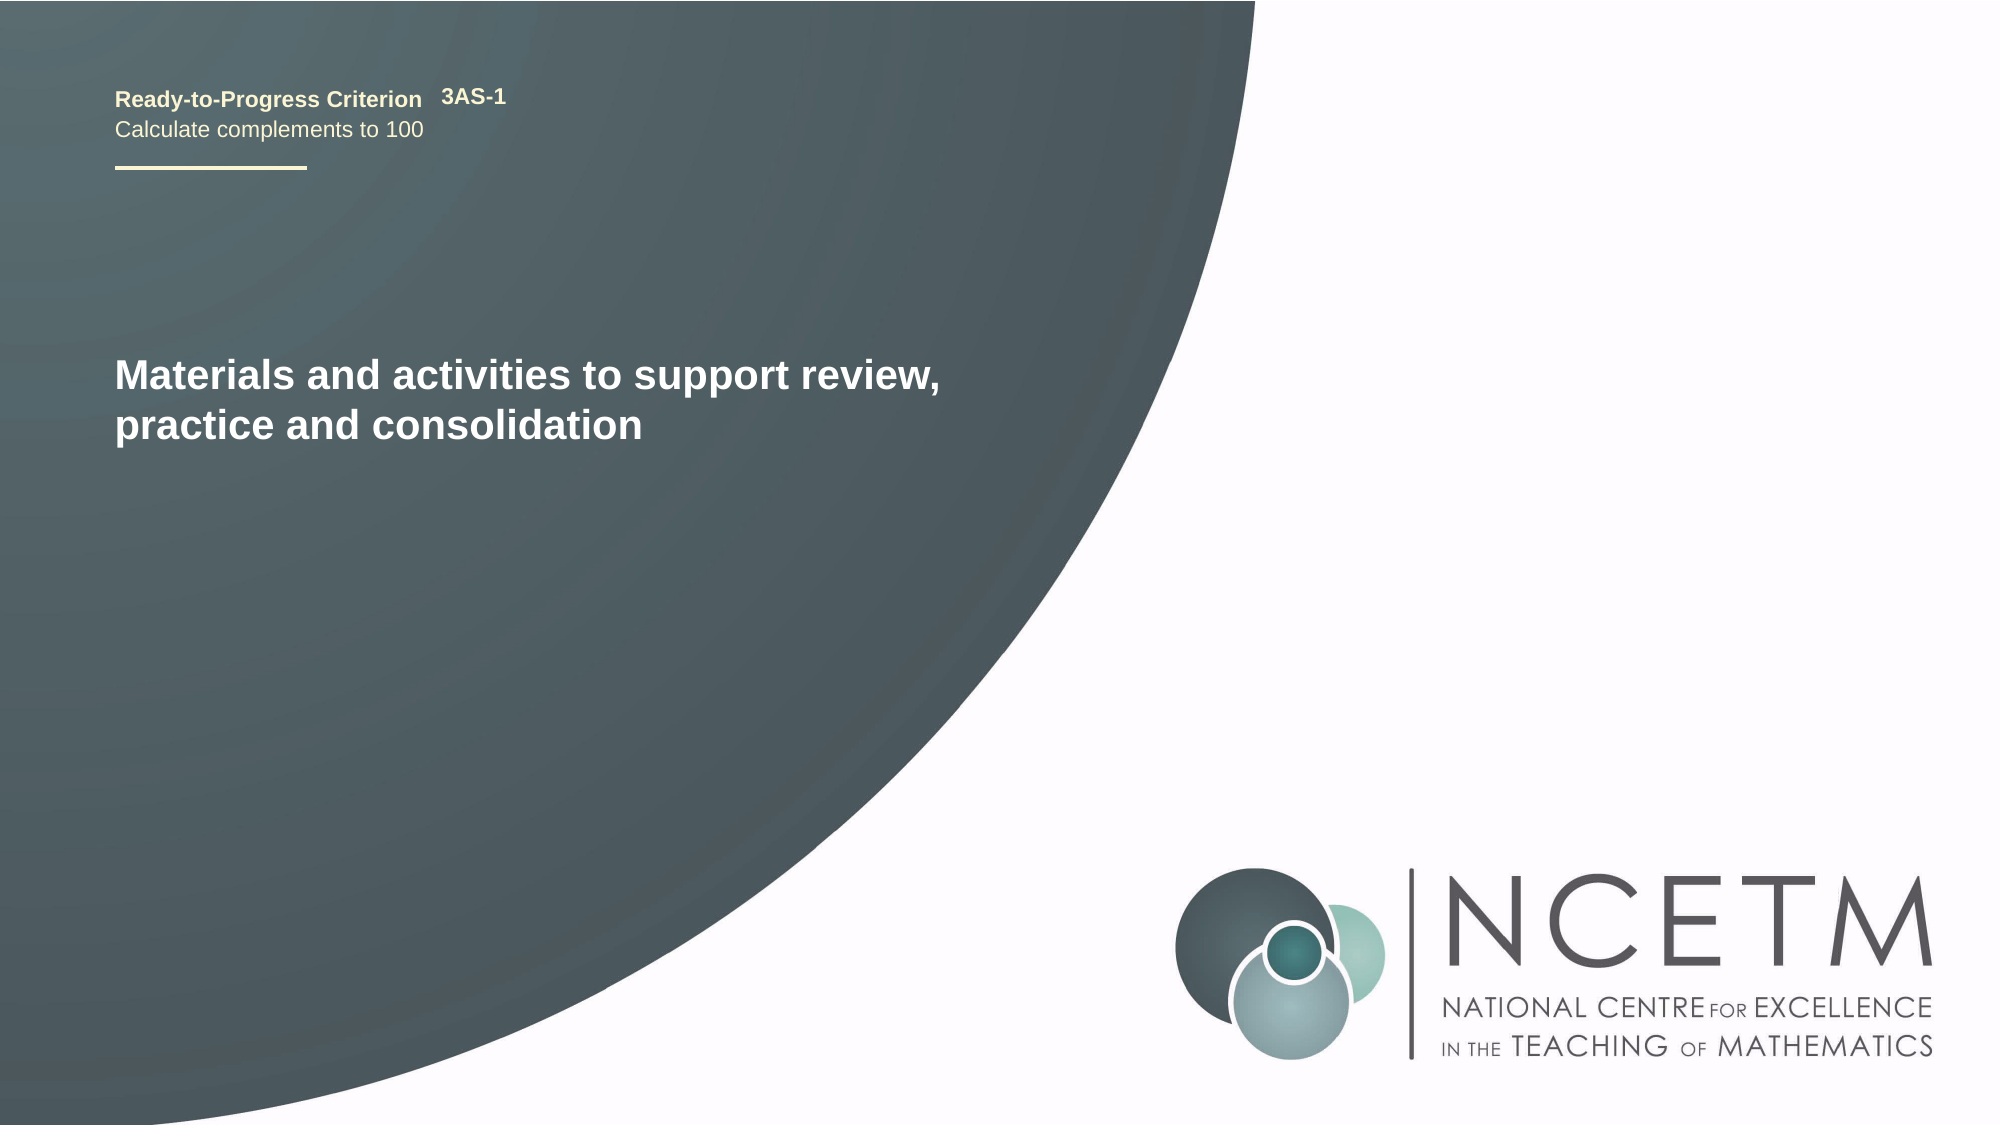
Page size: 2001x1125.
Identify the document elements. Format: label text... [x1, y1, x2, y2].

picture [0, 1, 2001, 1125]
list 3AS-1 [426, 77, 622, 127]
list Calculate complements to 100 [99, 109, 1121, 160]
